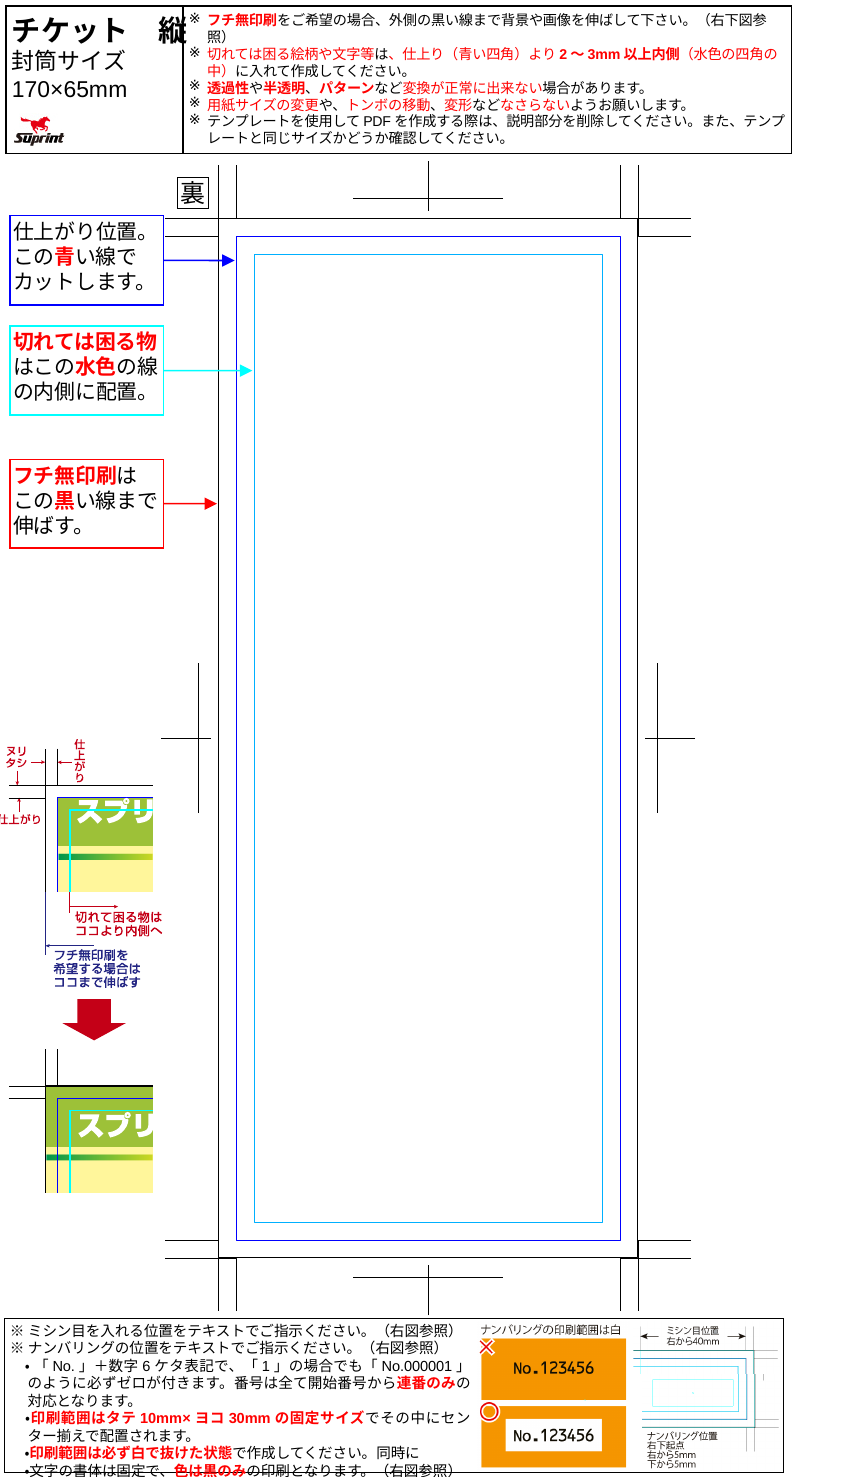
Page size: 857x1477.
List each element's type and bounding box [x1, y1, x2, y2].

picture [477, 1321, 630, 1471]
picture [633, 1321, 783, 1471]
picture [11, 113, 66, 148]
